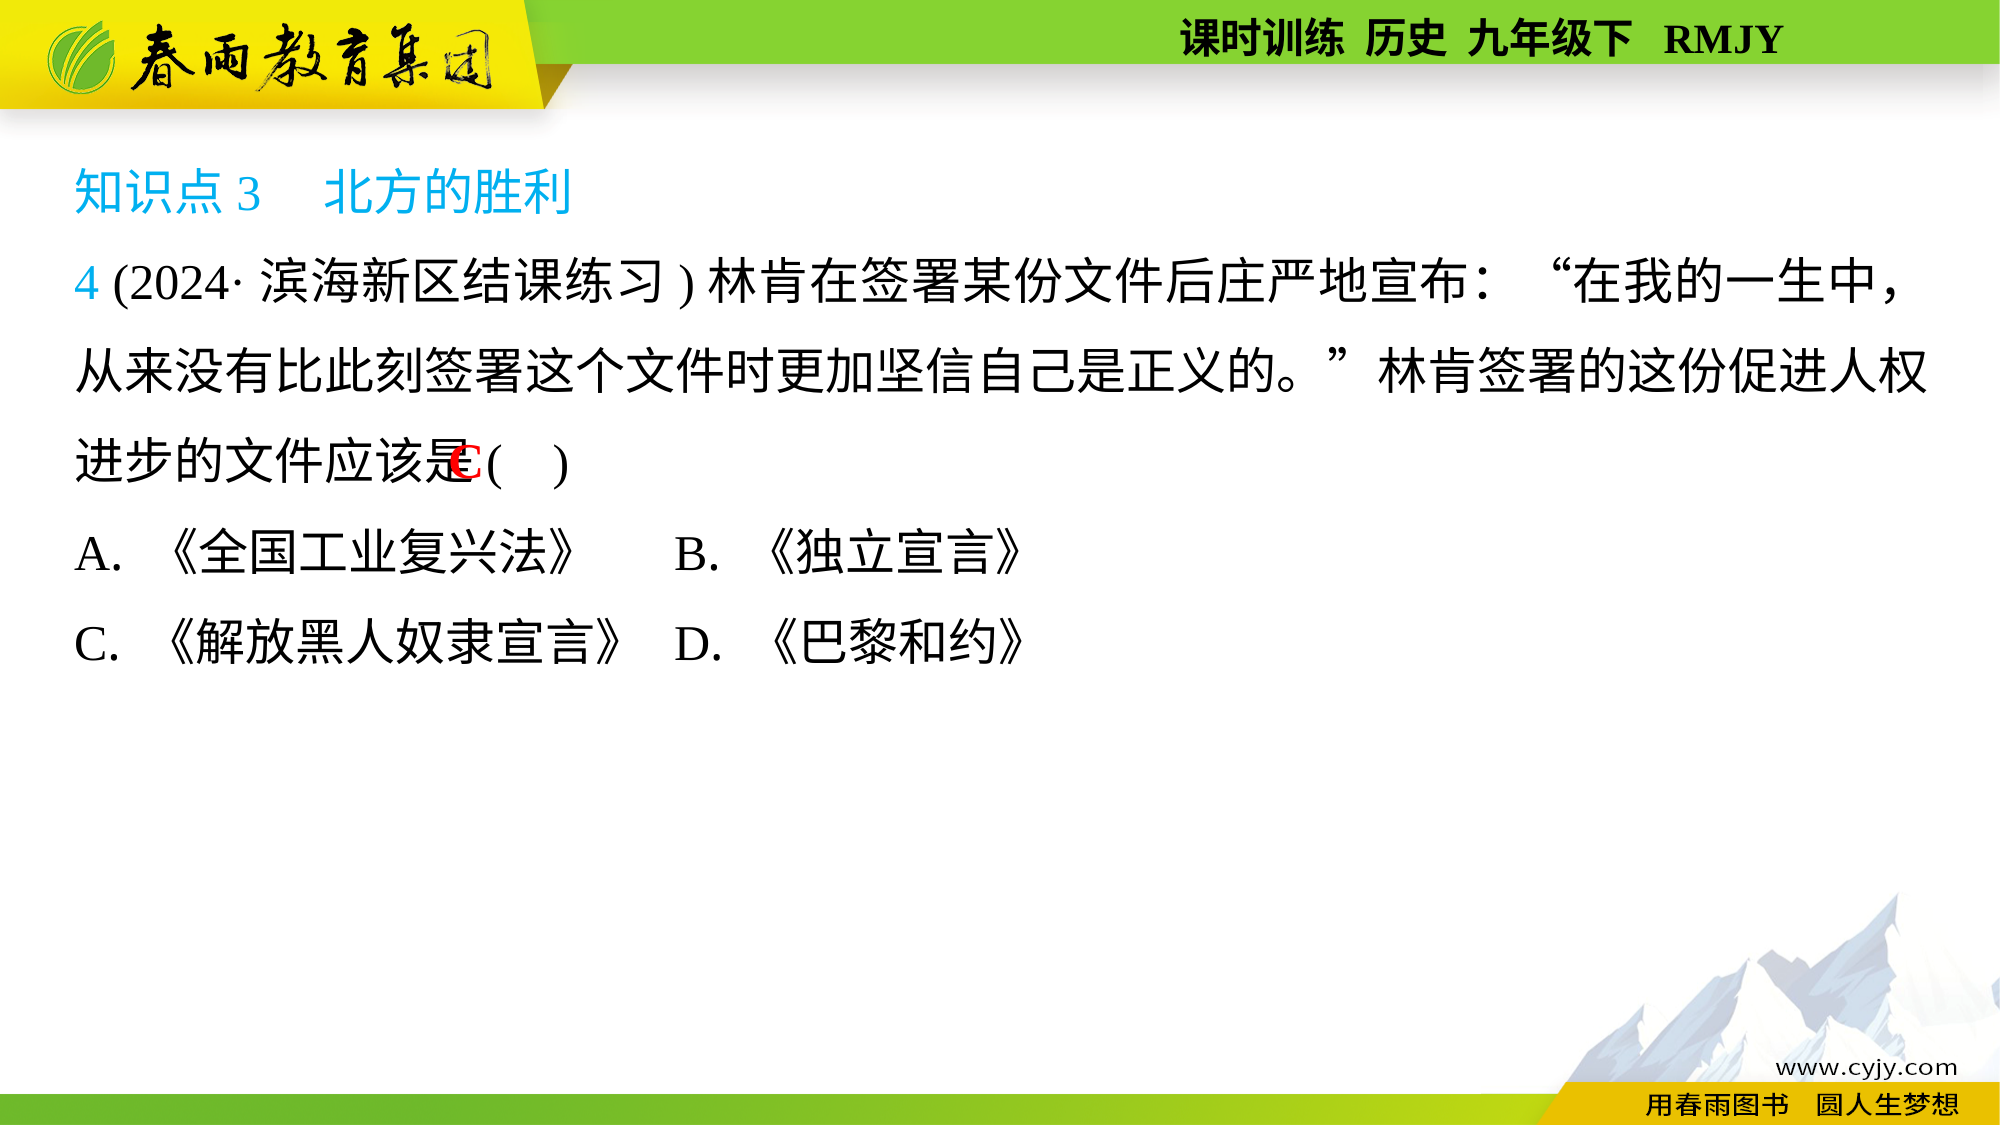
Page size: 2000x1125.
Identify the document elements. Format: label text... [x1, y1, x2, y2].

text_box C [433, 420, 500, 496]
picture [0, 0, 2000, 1125]
list 知识点3 北方的胜利 4 (2024·滨海新区结课练习)林肯在签署某份文件后庄严地宣布：“在我的一生中，从来没有比此刻签署这个文件时更加坚信自己是正义的。”林肯签署的这份促进人权进步的文件应该是( ) A. 《全国工业复兴法》 B. 《独立宣言》 C. 《解放黑人奴隶宣言》 D. 《巴黎和约》 [59, 122, 1944, 683]
